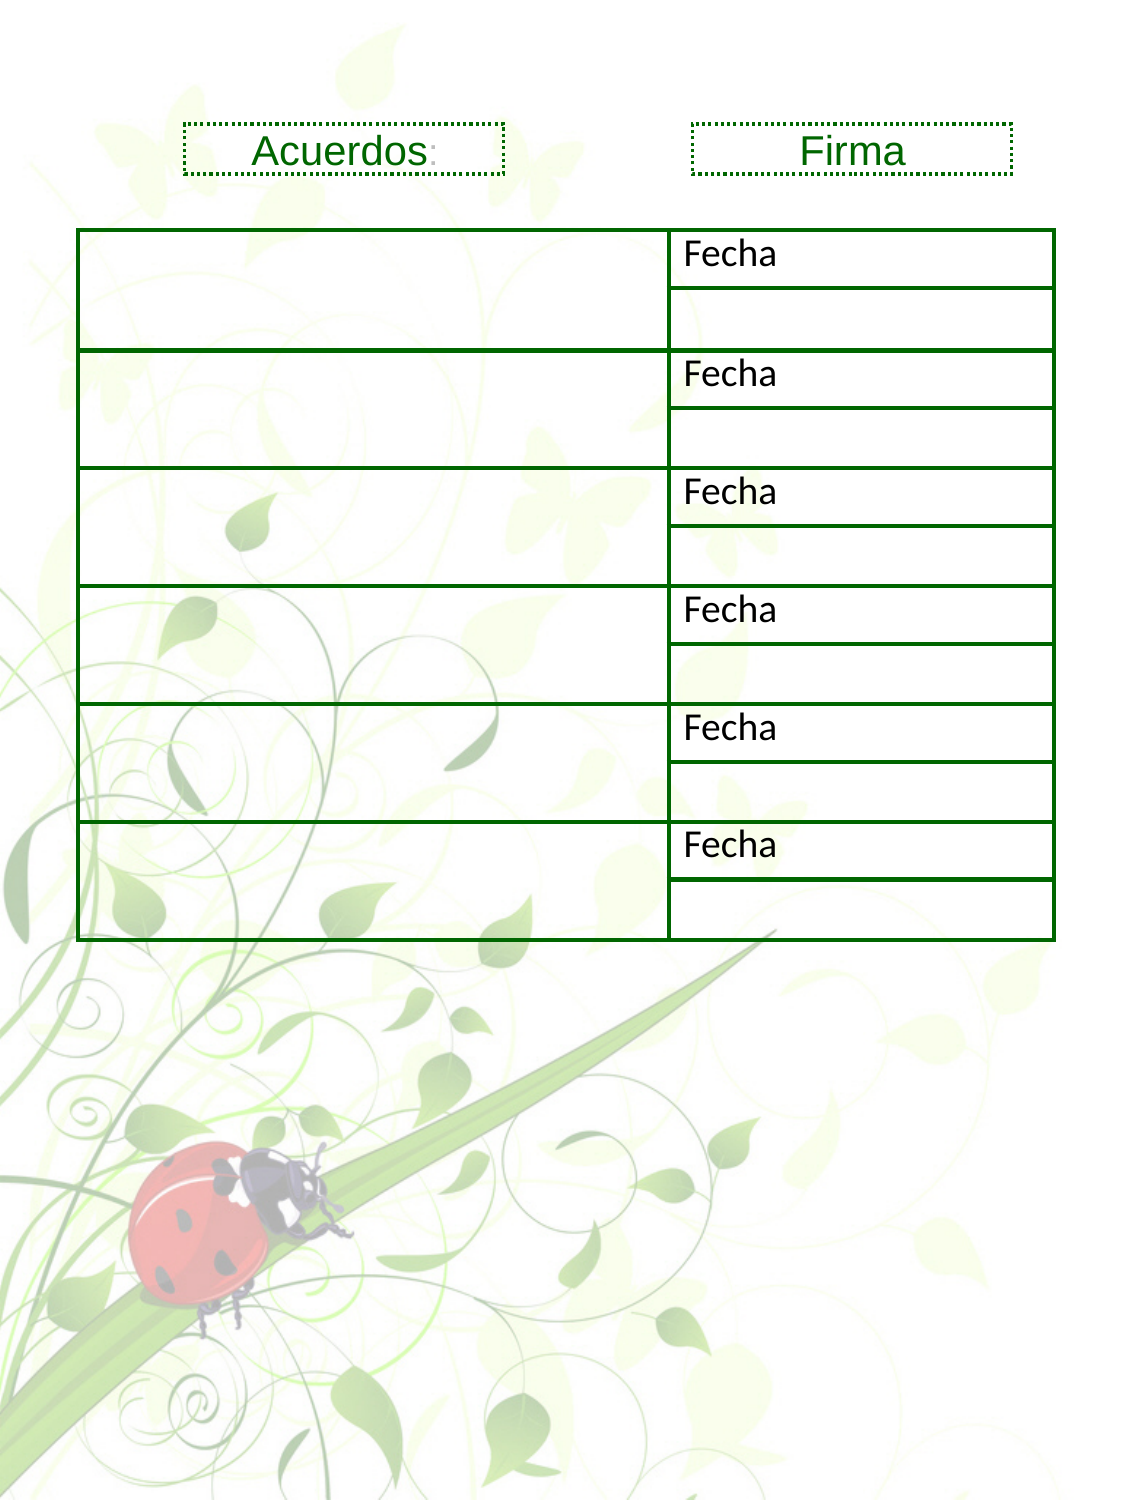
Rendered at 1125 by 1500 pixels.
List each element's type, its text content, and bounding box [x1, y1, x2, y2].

table_cell Fecha [671, 470, 1052, 524]
table_cell [80, 353, 667, 466]
table_cell [671, 410, 1052, 466]
table_header [80, 232, 667, 348]
table_cell [671, 646, 1052, 702]
table_cell [80, 824, 667, 938]
table_cell [671, 290, 1052, 348]
table_cell [671, 882, 1052, 938]
text_box Firma [692, 123, 1012, 175]
table_cell [80, 588, 667, 702]
table_header Fecha [671, 232, 1052, 286]
table_cell Fecha [671, 706, 1052, 760]
table_cell Fecha [671, 588, 1052, 642]
table_cell Fecha [671, 353, 1052, 406]
table_cell [80, 470, 667, 584]
table_cell [671, 528, 1052, 584]
table_cell [671, 764, 1052, 820]
table_cell Fecha [671, 824, 1052, 877]
text_box Acuerdos: [184, 123, 504, 175]
table_cell [80, 706, 667, 820]
picture [0, 0, 1125, 1500]
